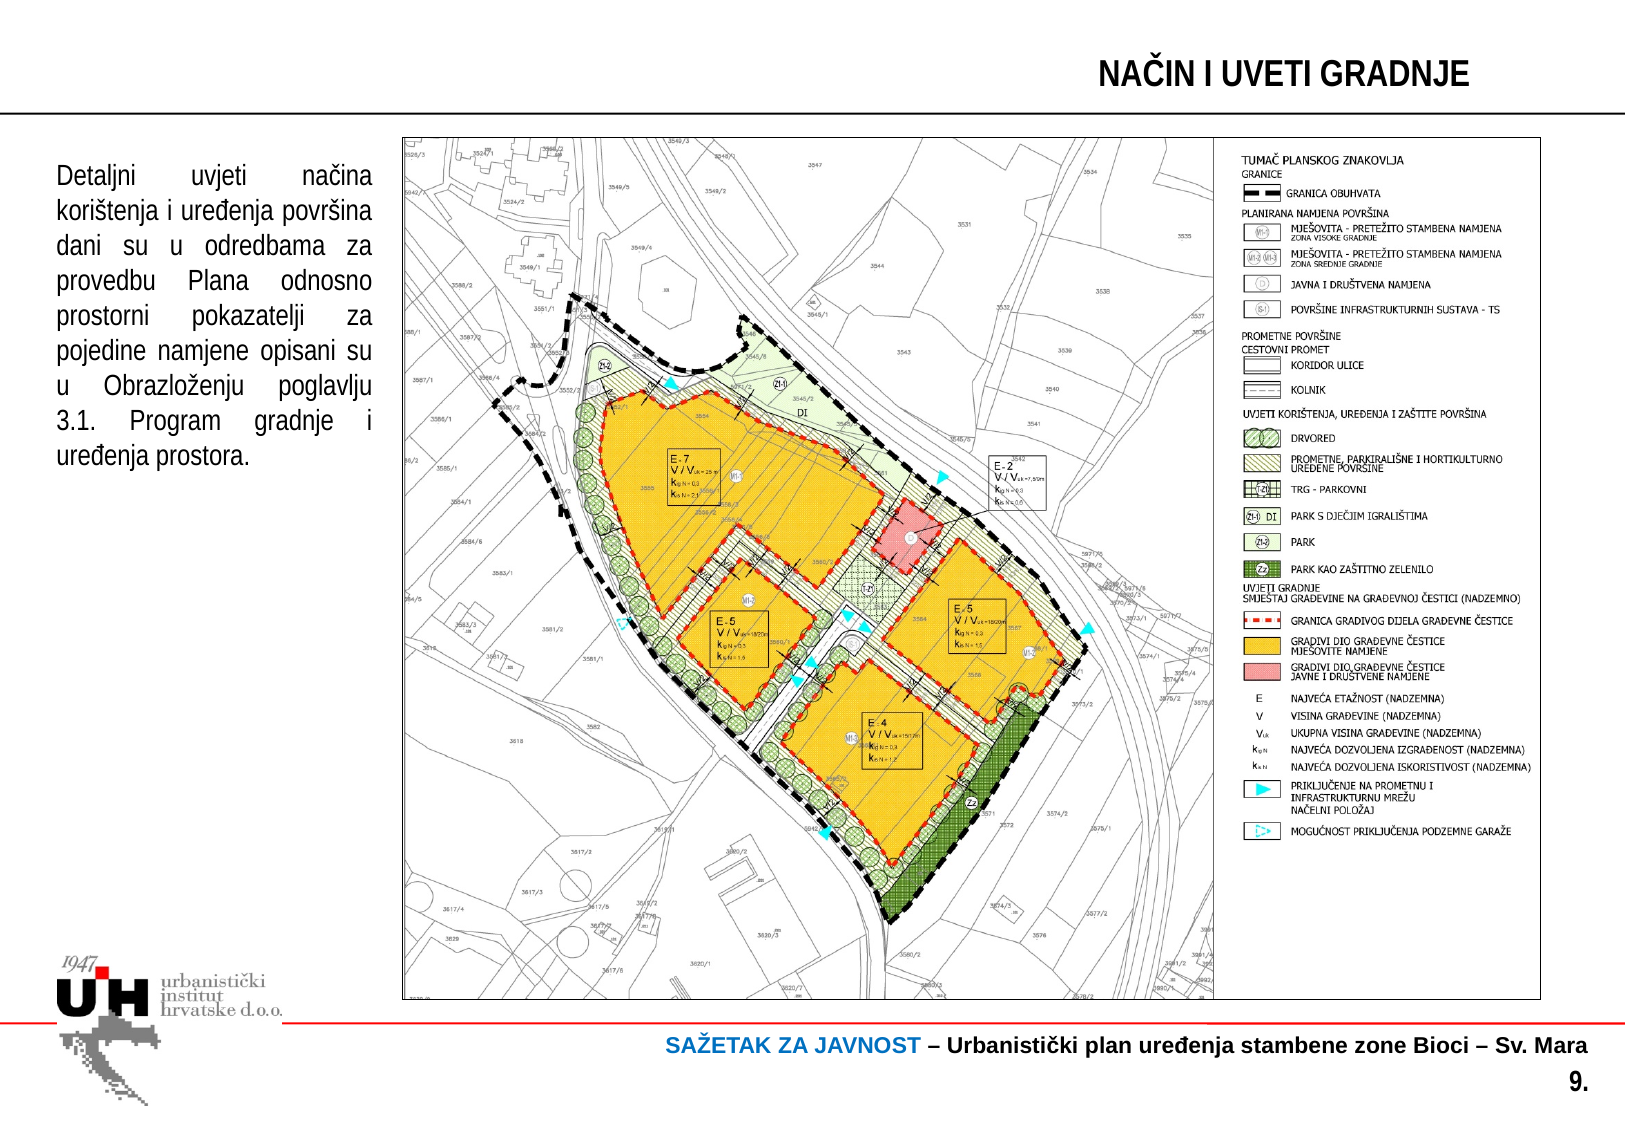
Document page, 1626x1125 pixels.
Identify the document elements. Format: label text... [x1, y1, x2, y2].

text_box Detaljni uvjeti načina korištenja i uređenja površina dani su u odredbama za provedbu Plana odnosno prostorni pokazatelji za pojedine namjene opisani su u Obrazloženju poglavlju 3.1. Program gradnje i uređenja prostora. [41, 148, 388, 479]
picture [57, 955, 282, 1107]
text_box SAŽETAK ZA JAVNOST – Urbanistički plan uređenja stambene zone Bioci – Sv. Mara [340, 1023, 1604, 1105]
title Način i uveti gradnje [169, 33, 1487, 111]
text_box 9. [1120, 1055, 1604, 1105]
picture [402, 136, 1541, 1000]
